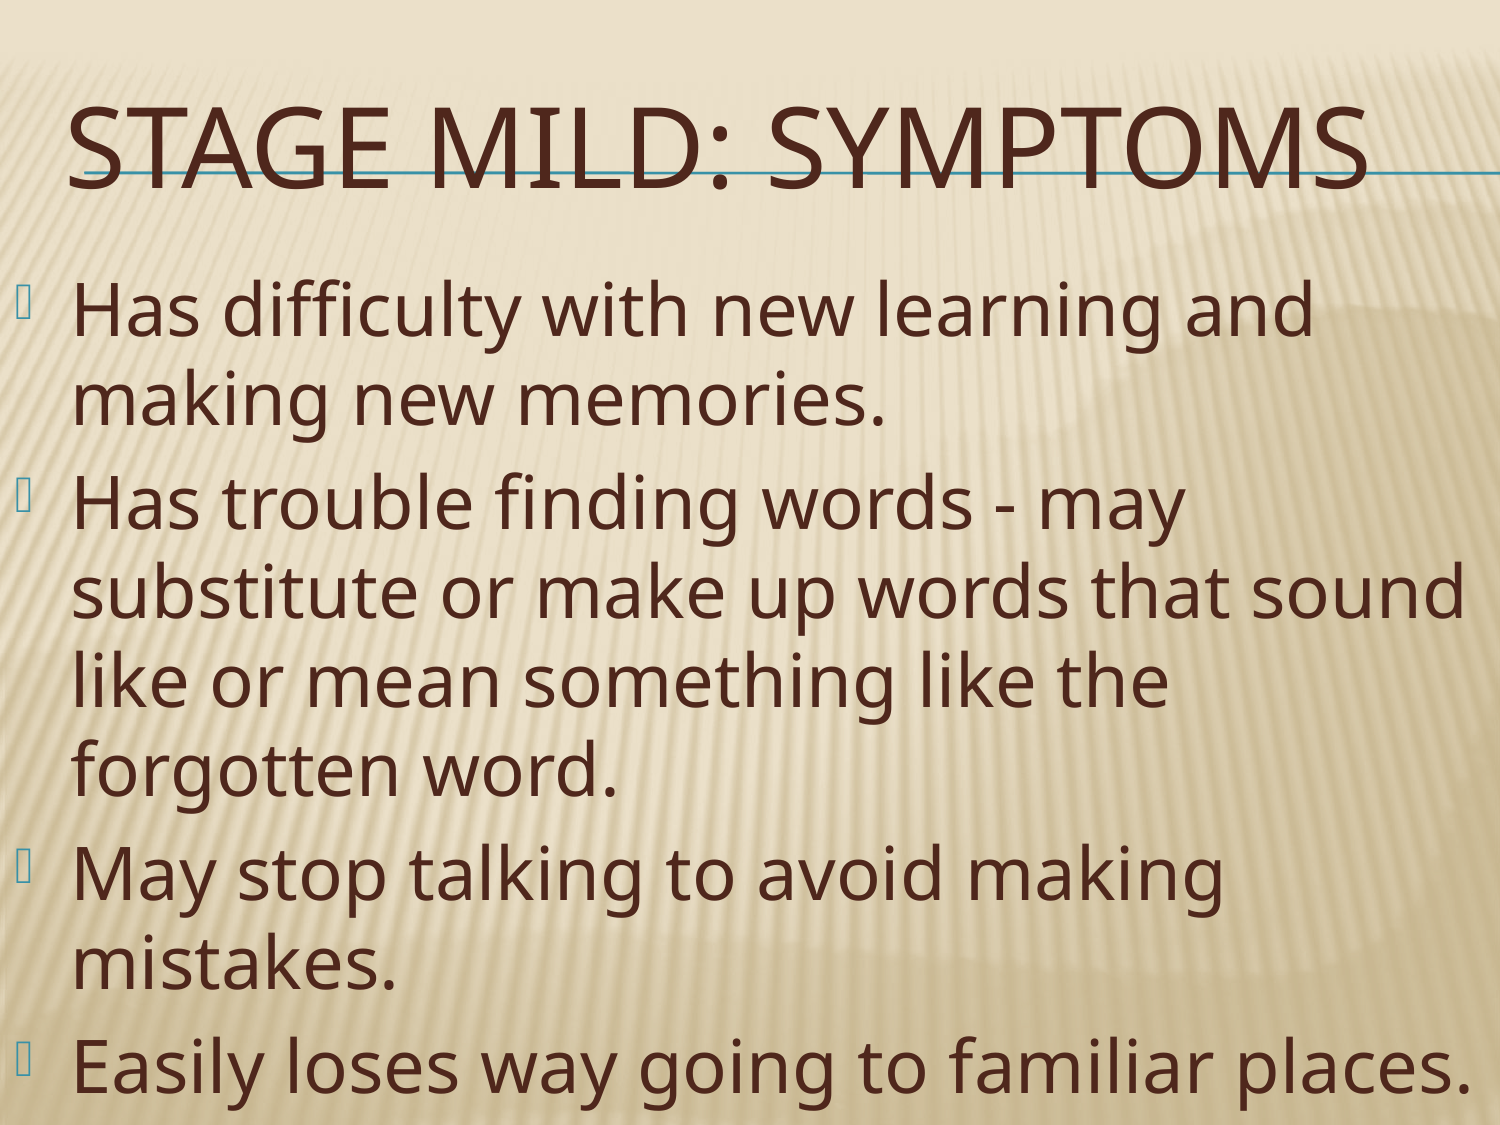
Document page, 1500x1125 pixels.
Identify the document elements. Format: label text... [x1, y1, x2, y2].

title Stage Mild: Symptoms [50, 75, 1475, 213]
list Has difficulty with new learning and making new memories. Has trouble finding words - may substitute or make up words that sound like or mean something like the forgotten word. May stop talking to avoid making mistakes. Easily loses way going to familiar places. [0, 254, 1500, 1125]
